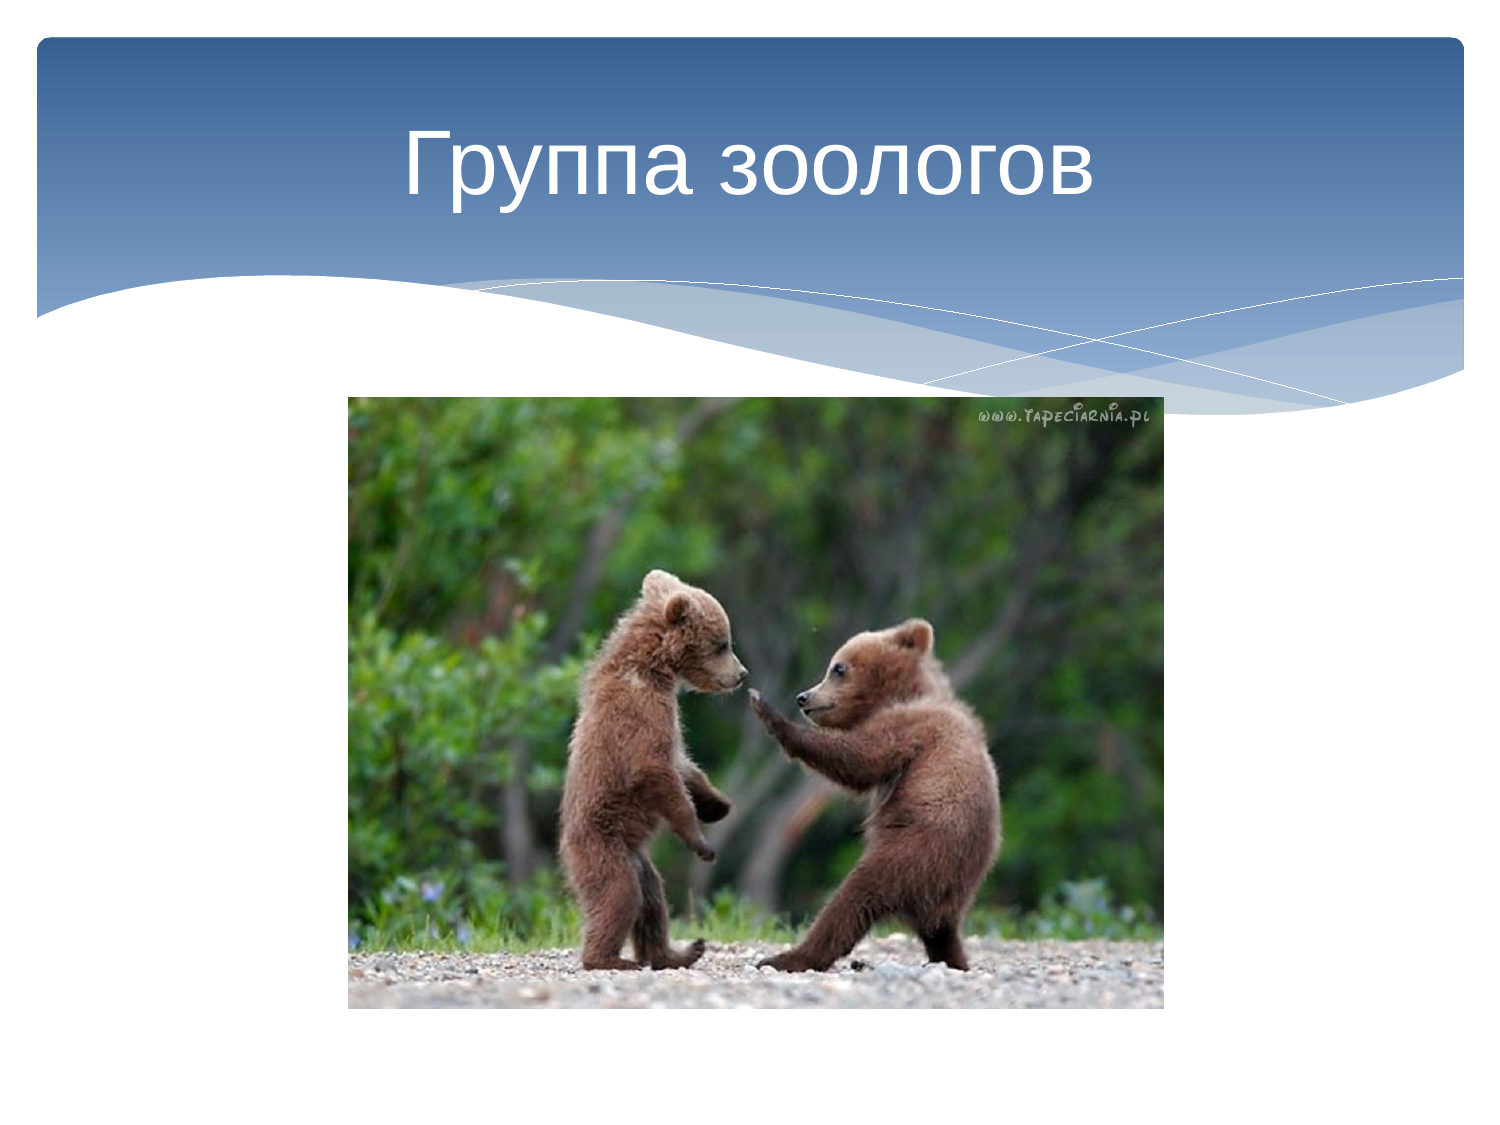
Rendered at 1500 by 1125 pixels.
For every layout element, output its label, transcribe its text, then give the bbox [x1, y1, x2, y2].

title Группа зоологов [74, 55, 1426, 262]
picture [348, 396, 1164, 1009]
